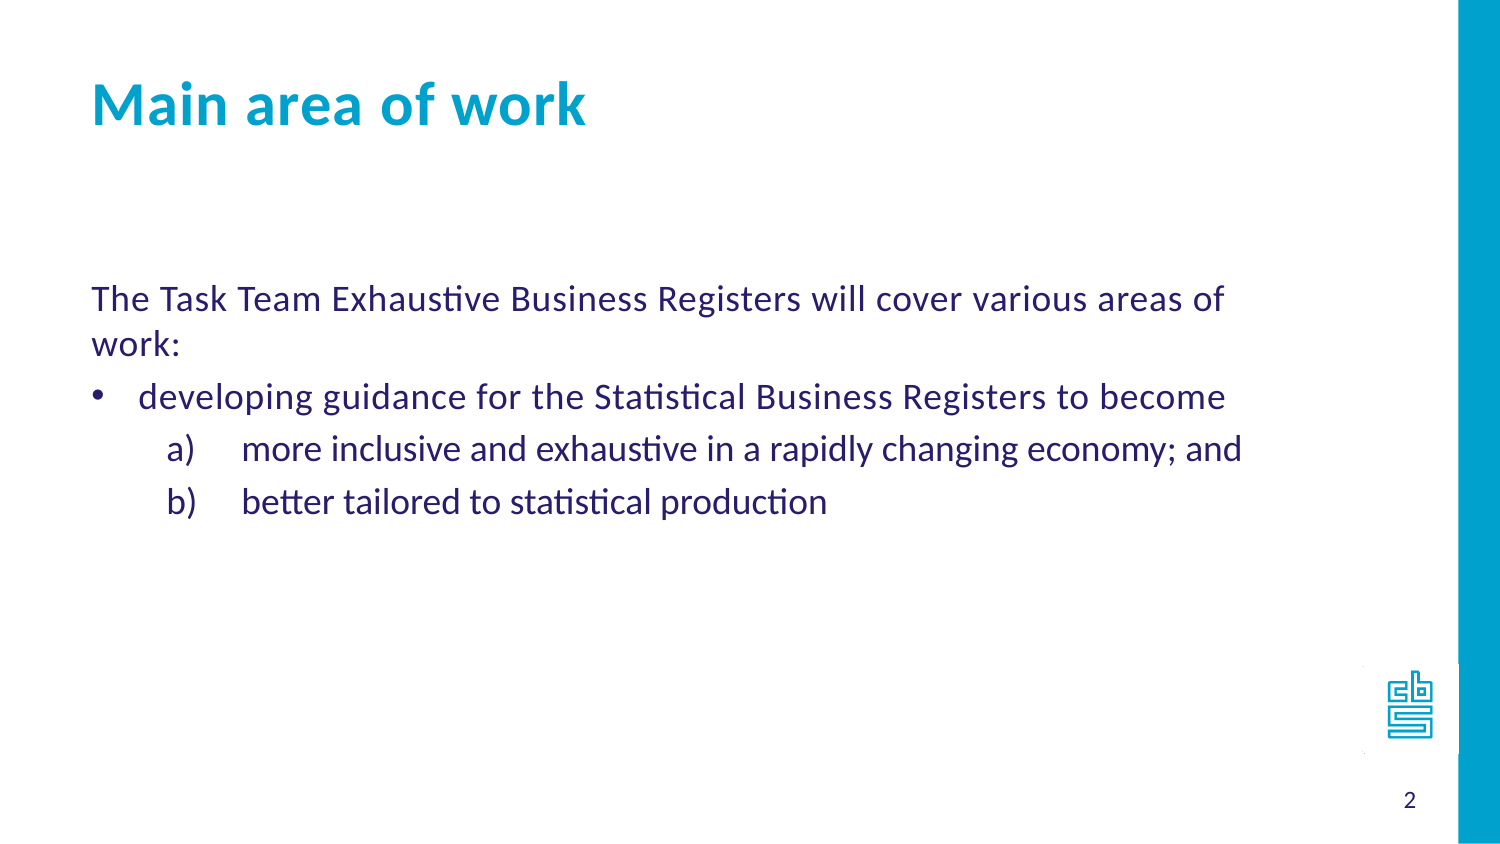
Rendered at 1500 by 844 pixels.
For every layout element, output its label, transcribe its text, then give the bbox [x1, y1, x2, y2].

slide_number 2 [1361, 772, 1459, 826]
list Main area of work [76, 55, 1329, 139]
list The Task Team Exhaustive Business Registers will cover various areas of work: developing guidance for the Statistical Business Registers to become more inclusive and exhaustive in a rapidly changing economy; and better tailored to statistical production [76, 161, 1329, 765]
picture [1361, 664, 1458, 754]
